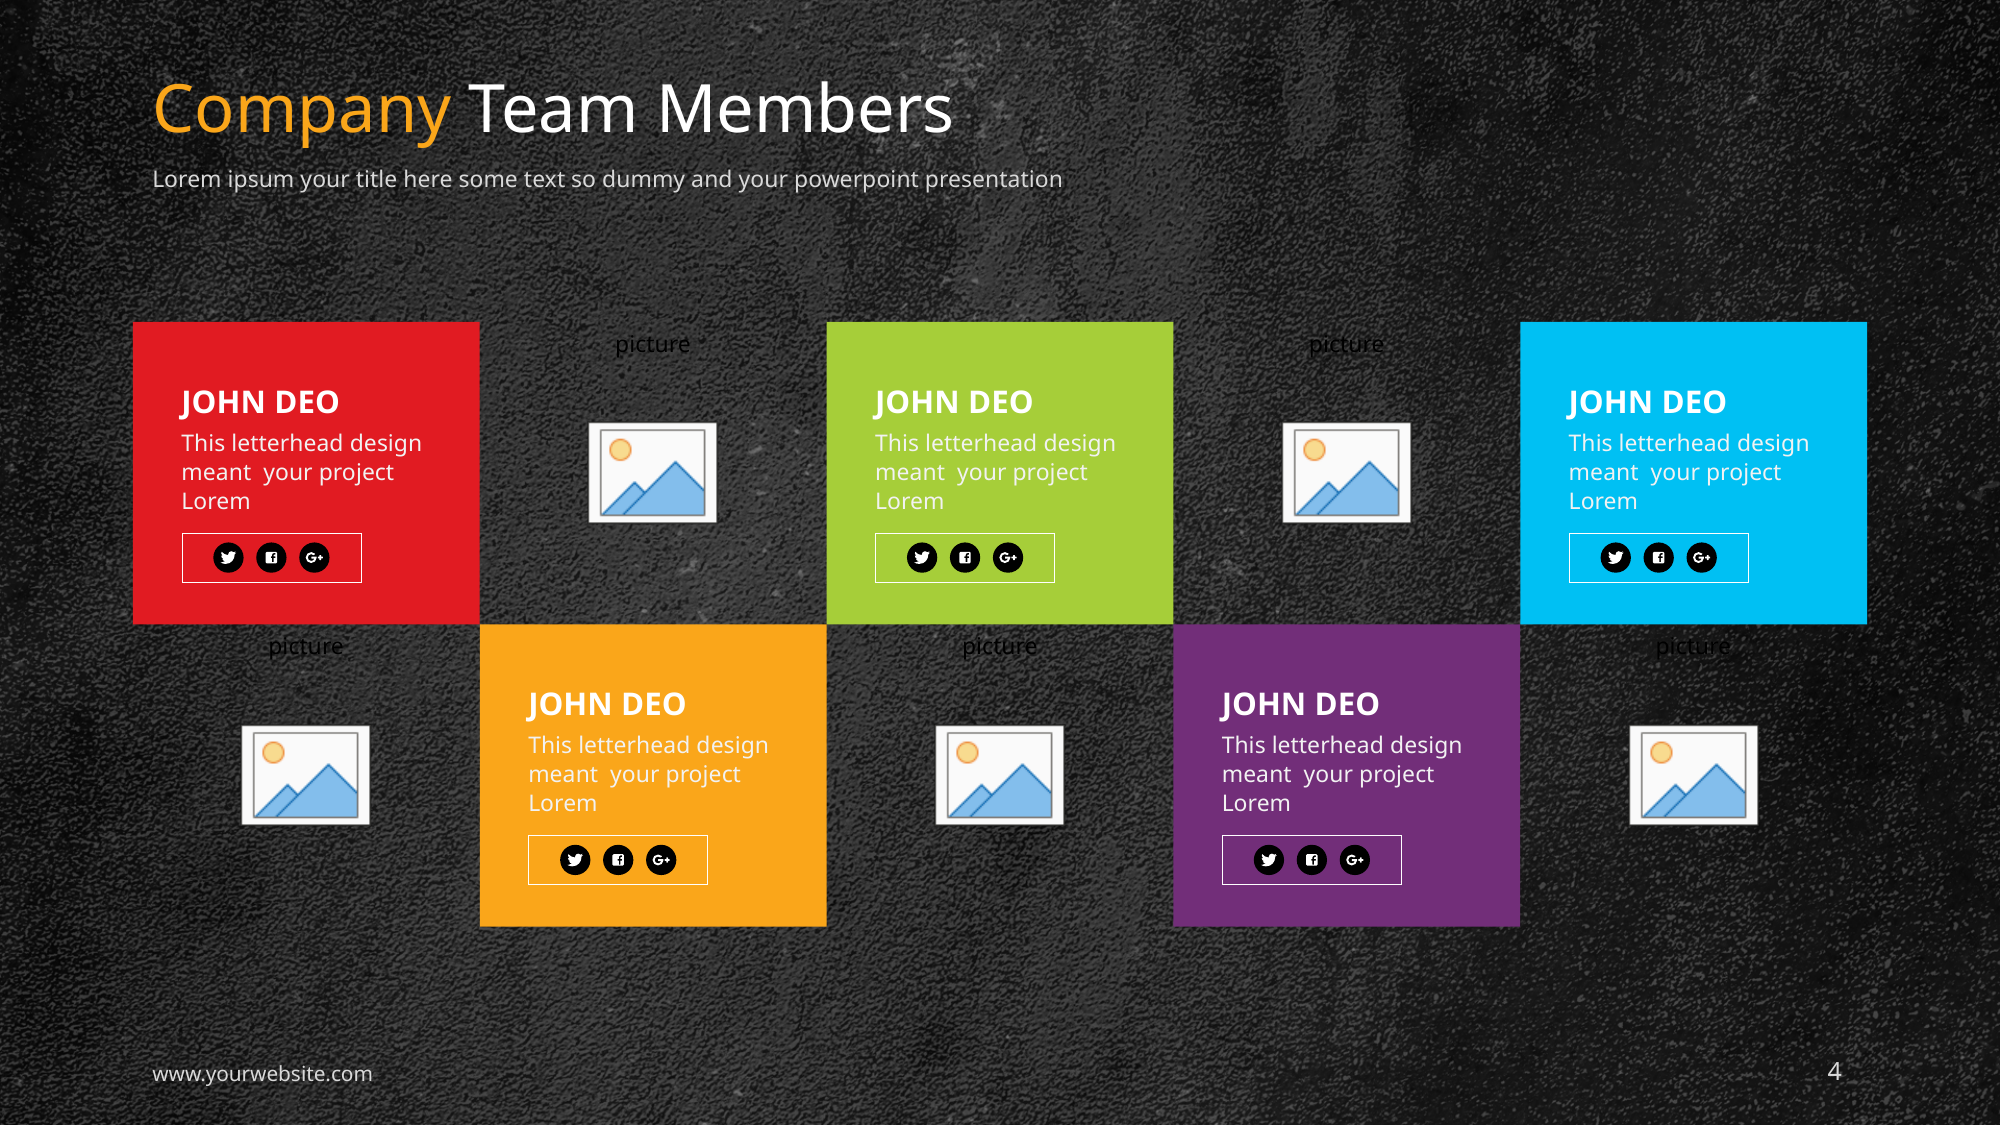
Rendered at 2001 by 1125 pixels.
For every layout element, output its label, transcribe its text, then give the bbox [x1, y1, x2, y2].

footer www.yourwebsite.com [137, 1042, 462, 1103]
picture [132, 321, 1868, 927]
text_box [1172, 625, 1521, 928]
title Company Team Members [137, 55, 1863, 160]
text_box [132, 321, 479, 624]
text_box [1554, 364, 1834, 582]
text_box [1521, 321, 1868, 624]
list Lorem ipsum your title here some text so dummy and your powerpoint presentation [137, 160, 1863, 207]
text_box [479, 625, 828, 928]
text_box [0, 0, 2000, 1125]
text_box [513, 666, 793, 885]
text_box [860, 364, 1140, 582]
text_box [827, 321, 1173, 624]
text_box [1207, 666, 1487, 885]
slide_number 4 [1797, 1042, 1872, 1103]
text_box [166, 364, 446, 582]
